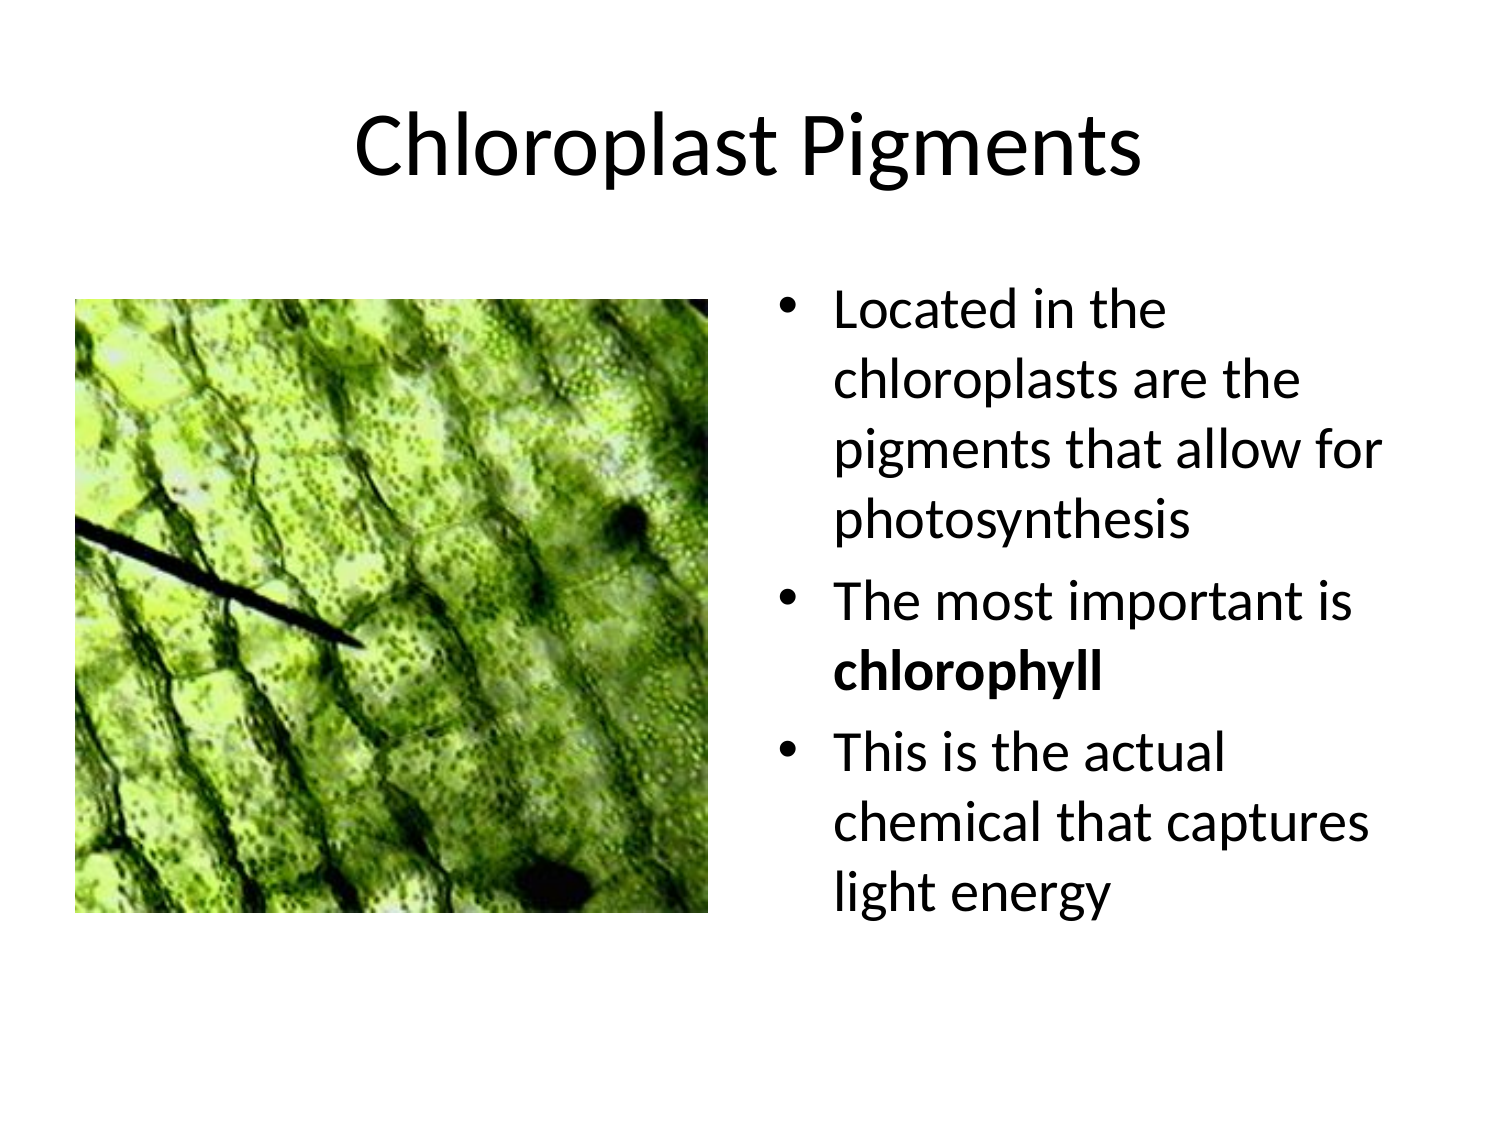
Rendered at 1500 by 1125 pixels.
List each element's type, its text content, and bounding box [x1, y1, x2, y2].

title Chloroplast Pigments [75, 45, 1425, 233]
picture [74, 299, 708, 913]
list Located in the chloroplasts are the pigments that allow for photosynthesis The most important is chlorophyll This is the actual chemical that captures light energy [762, 262, 1425, 1005]
